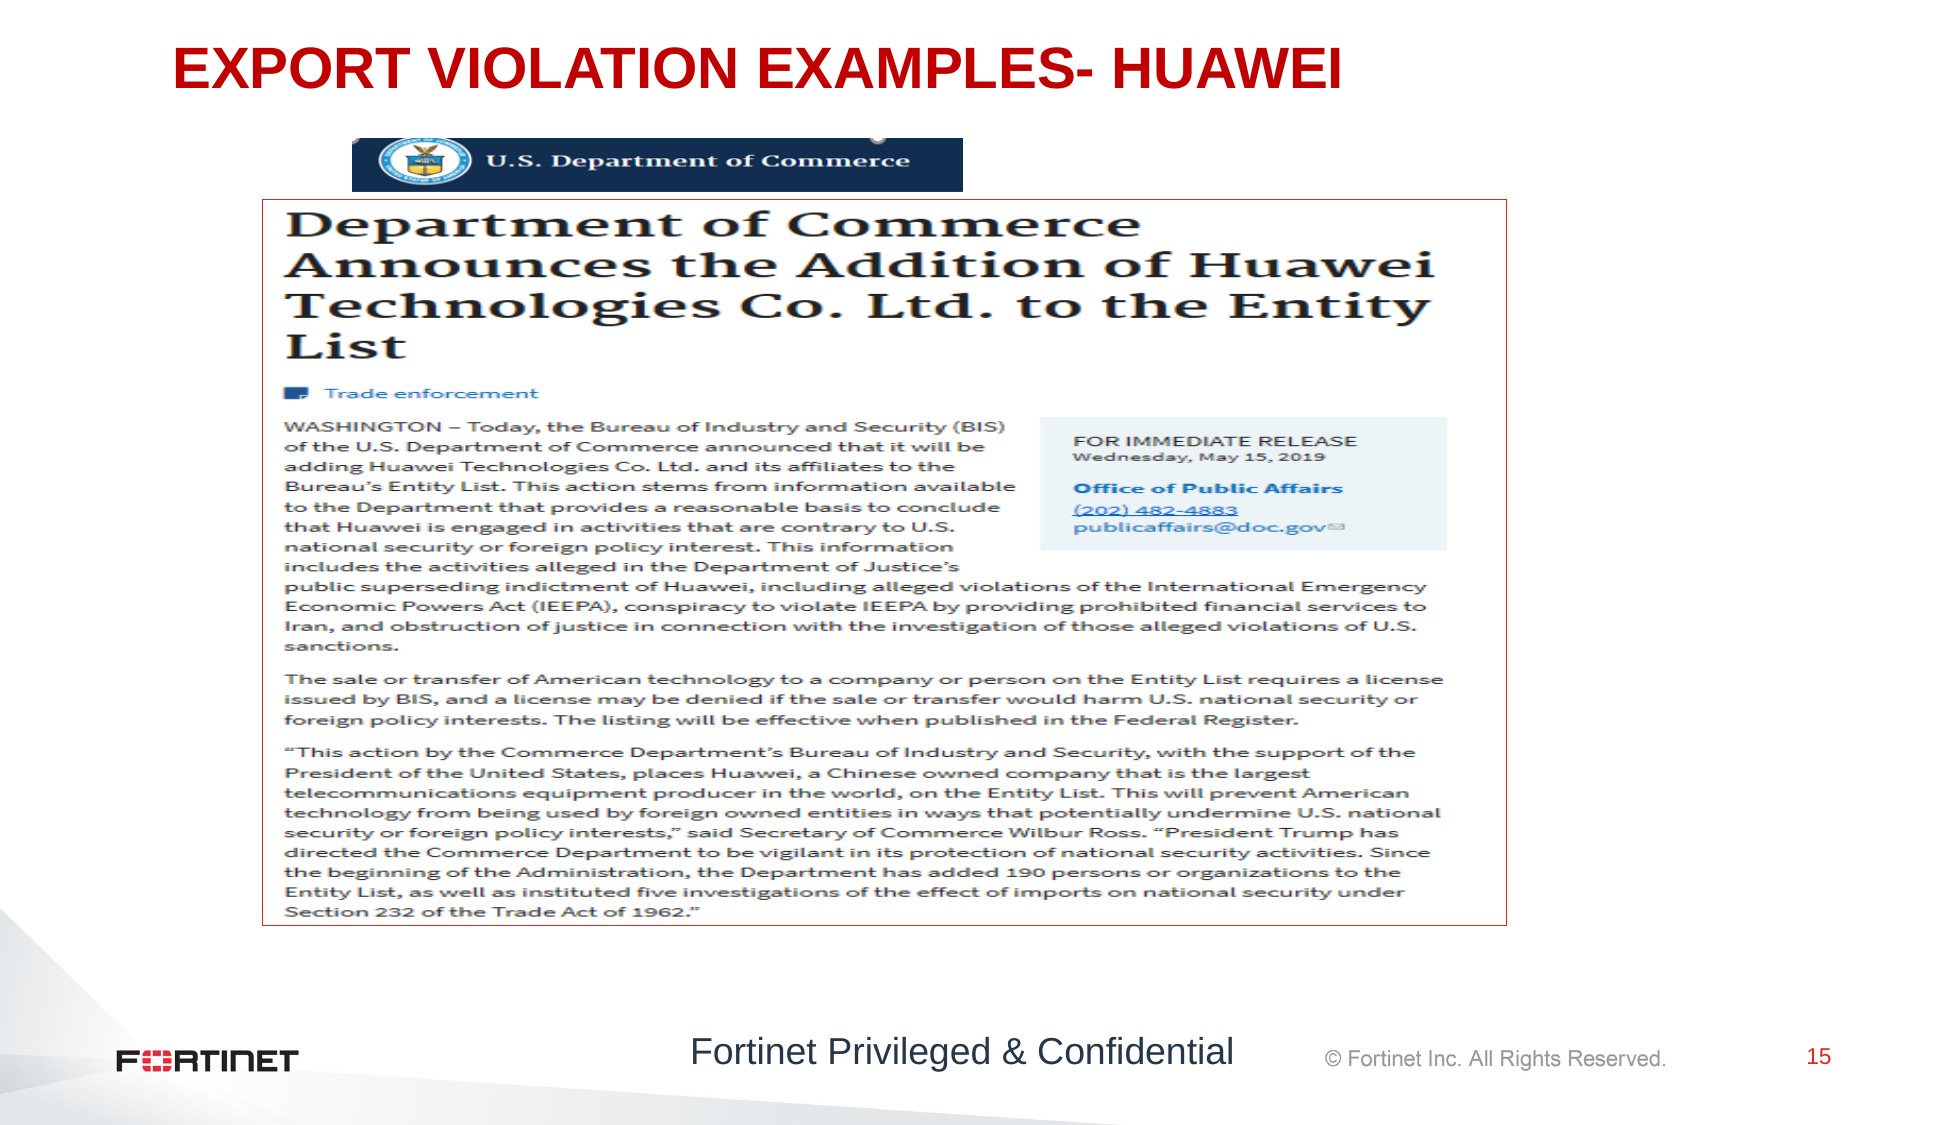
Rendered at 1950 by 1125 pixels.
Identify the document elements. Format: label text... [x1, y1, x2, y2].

title EXPORT VIOLATION EXAMPLES- HUAWEI [157, 28, 1764, 114]
text_box Fortinet Privileged & Confidential [622, 1022, 1303, 1081]
picture [0, 1, 1950, 1125]
list [93, 152, 1827, 335]
